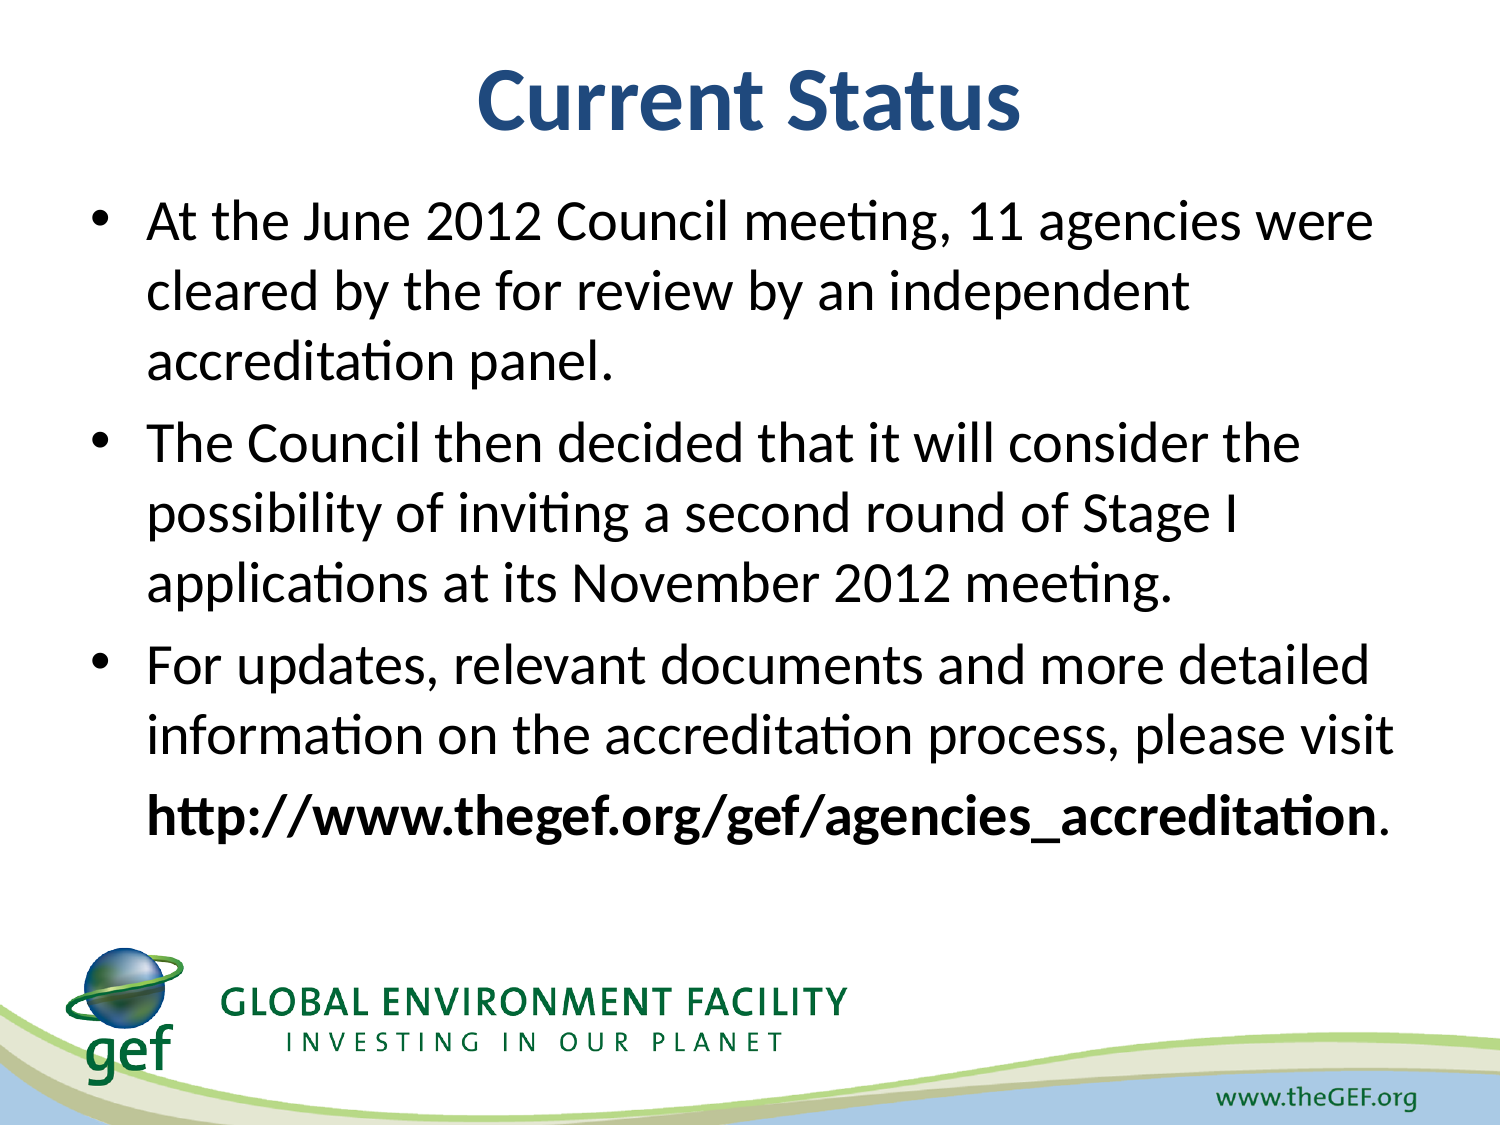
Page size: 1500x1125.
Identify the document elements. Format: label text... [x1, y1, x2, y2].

list At the June 2012 Council meeting, 11 agencies were cleared by the for review by an independent accreditation panel. The Council then decided that it will consider the possibility of inviting a second round of Stage I applications at its November 2012 meeting. For updates, relevant documents and more detailed information on the accreditation process, please visit http://www.thegef.org/gef/agencies_accreditation. [74, 174, 1426, 918]
picture [0, 920, 1500, 1125]
title Current Status [74, 0, 1426, 174]
